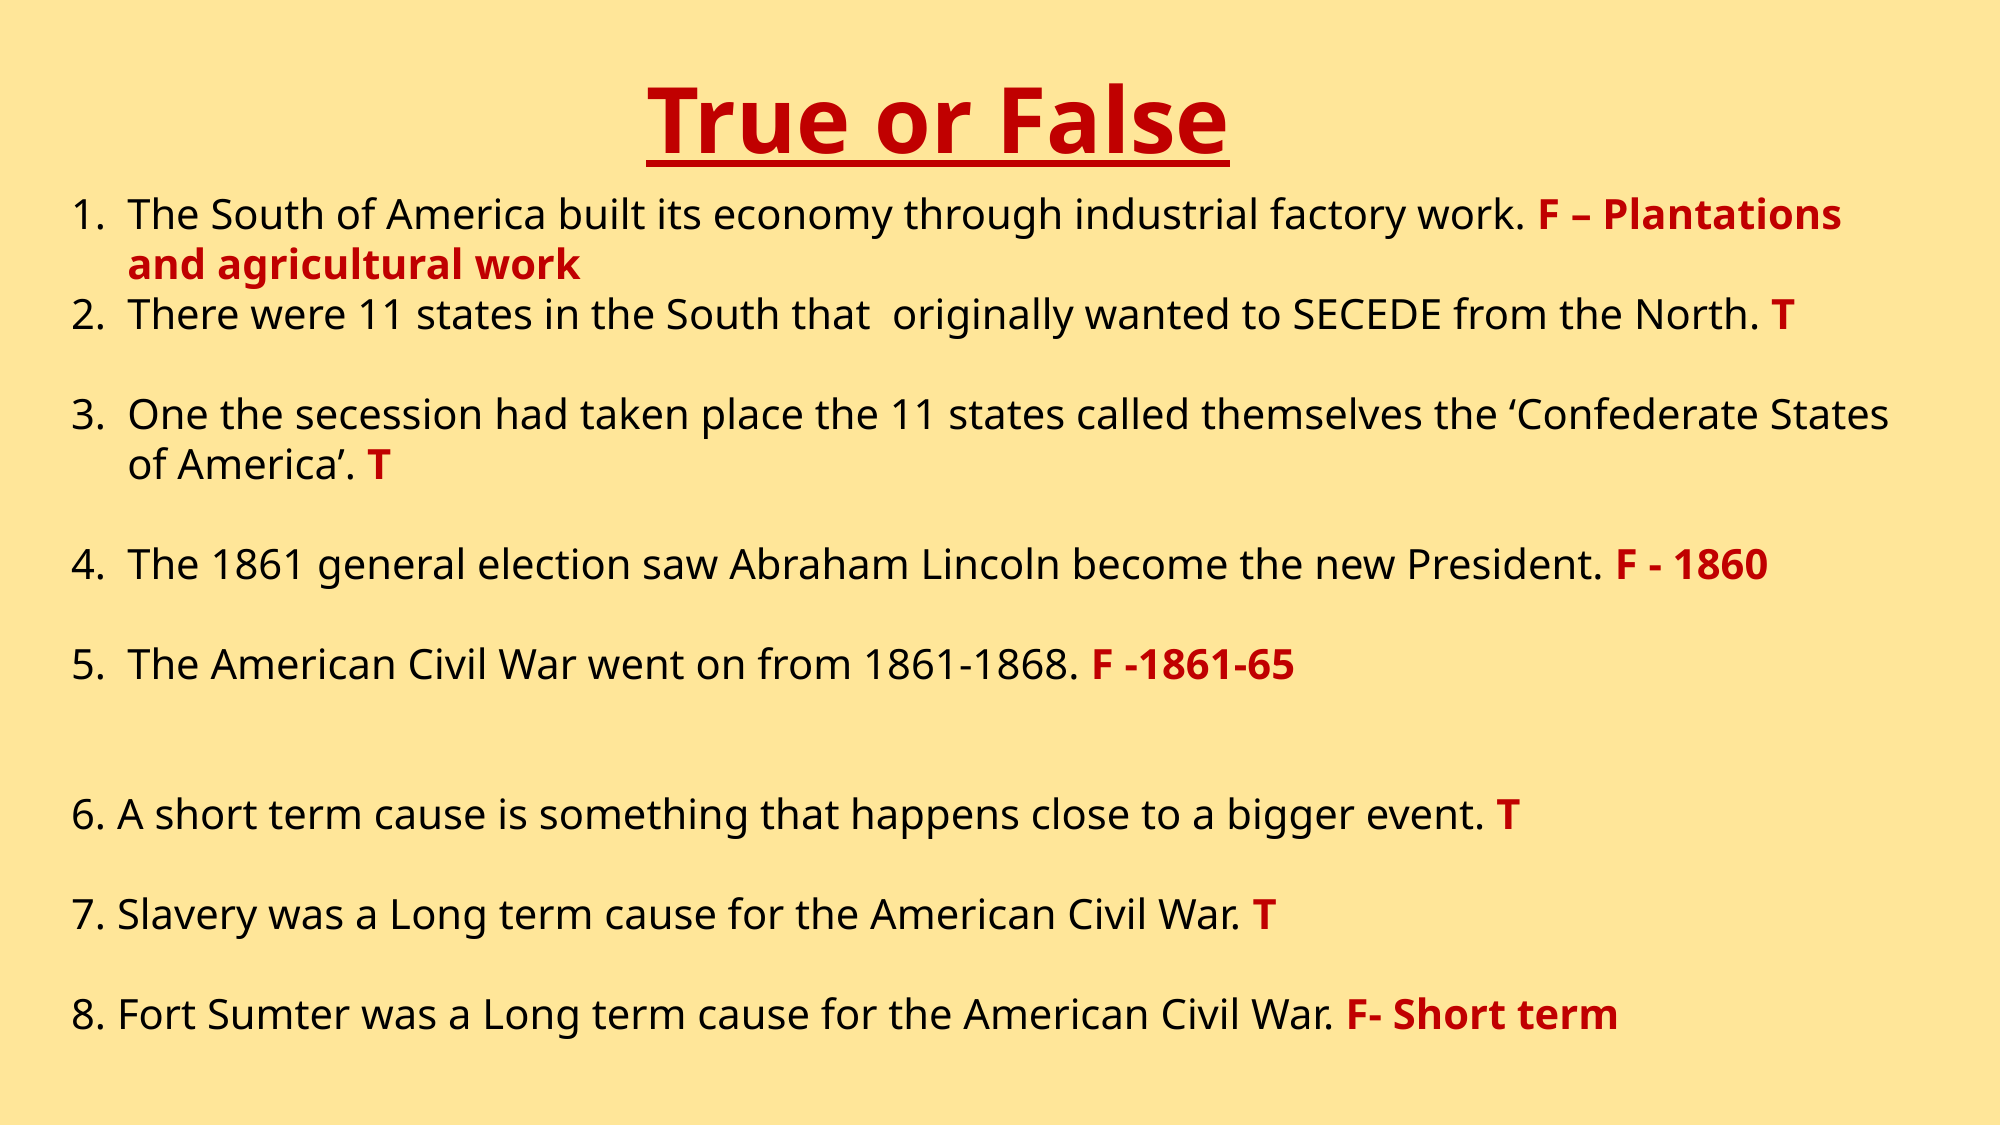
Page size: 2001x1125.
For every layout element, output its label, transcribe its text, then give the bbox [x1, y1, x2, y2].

text_box True or False [631, 54, 2000, 179]
text_box The South of America built its economy through industrial factory work. F – Plantations and agricultural work There were 11 states in the South that originally wanted to SECEDE from the North. T One the secession had taken place the 11 states called themselves the ‘Confederate States of America’. T The 1861 general election saw Abraham Lincoln become the new President. F - 1860 The American Civil War went on from 1861-1868. F -1861-65 6. A short term cause is something that happens close to a bigger event. T 7. Slavery was a Long term cause for the American Civil War. T 8. Fort Sumter was a Long term cause for the American Civil War. F- Short term [56, 180, 1913, 1046]
